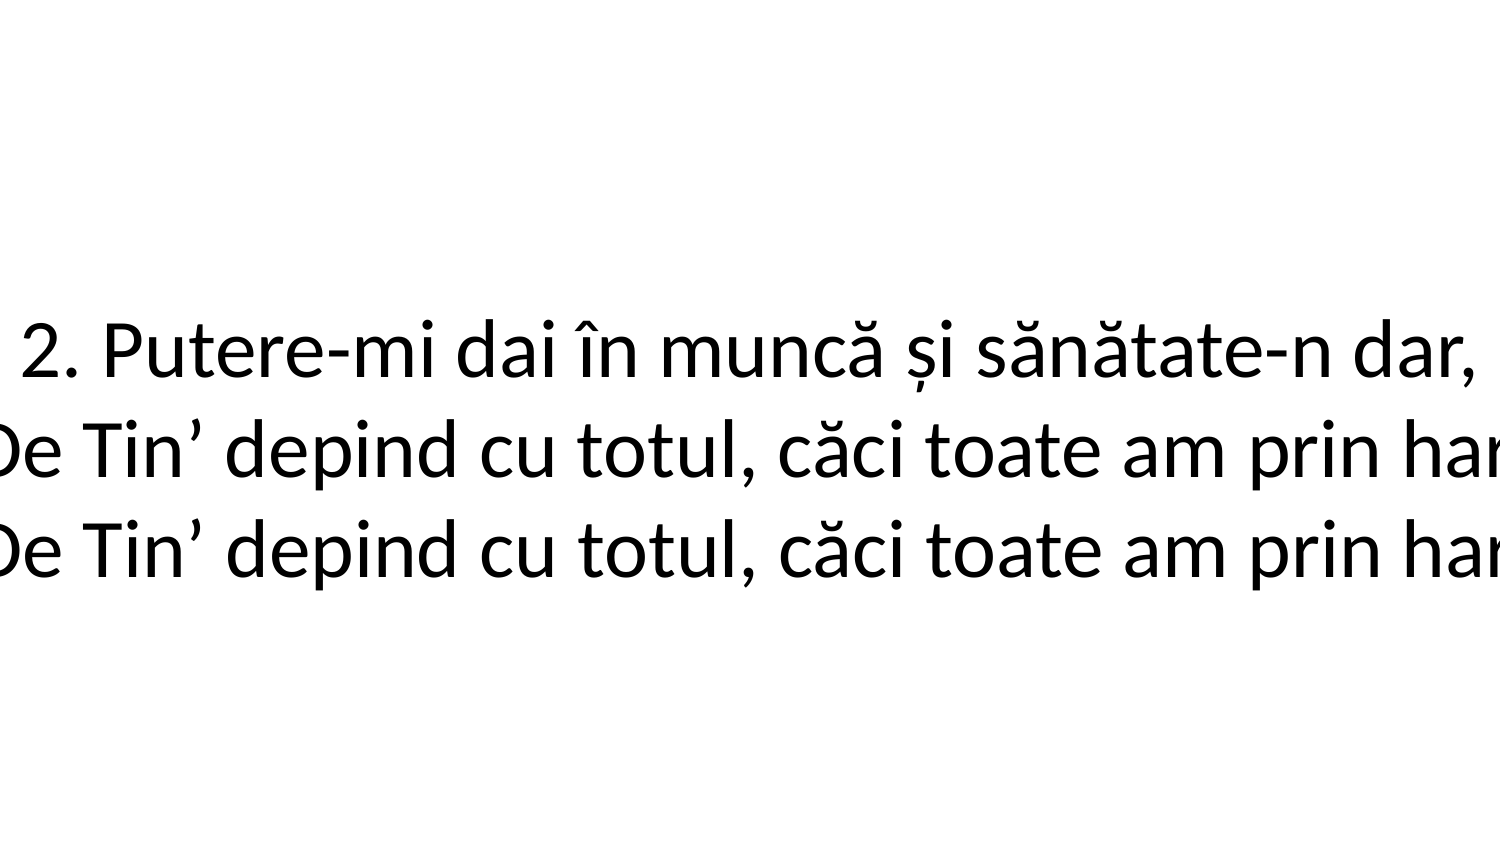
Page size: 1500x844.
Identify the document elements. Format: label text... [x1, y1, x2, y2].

text_box 2. Putere-mi dai în muncă și sănătate-n dar, De Tin’ depind cu totul, căci toate am prin har, De Tin’ depind cu totul, căci toate am prin har. [0, 242, 1500, 602]
